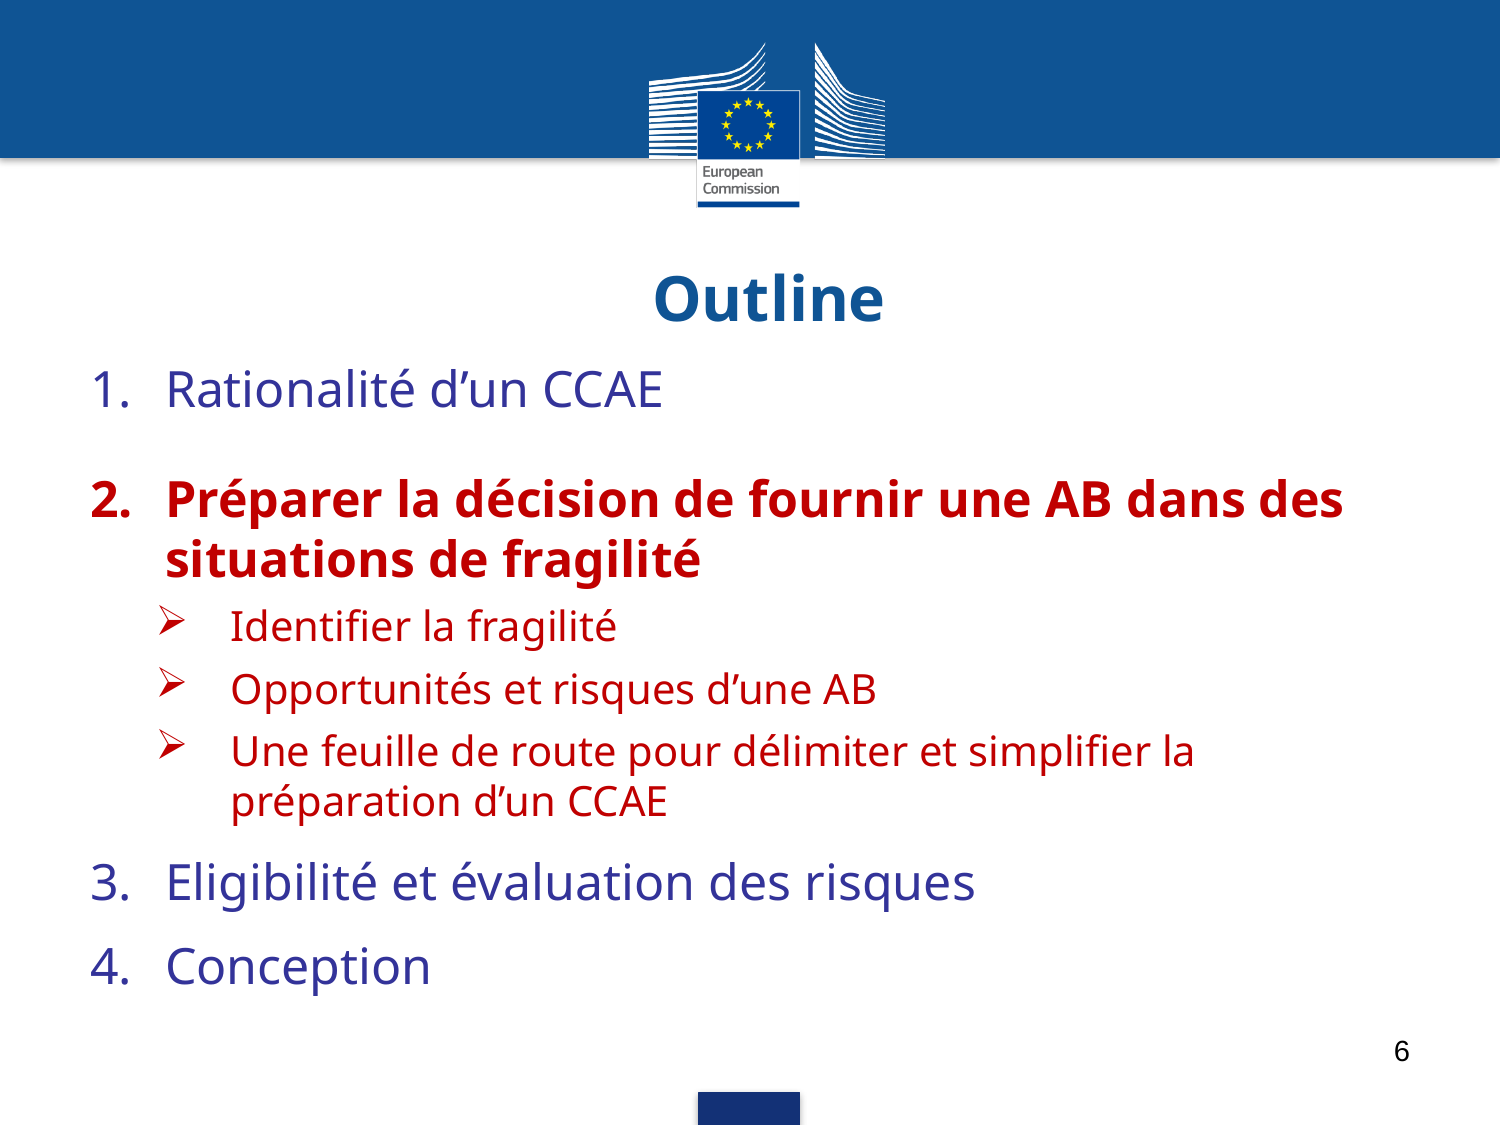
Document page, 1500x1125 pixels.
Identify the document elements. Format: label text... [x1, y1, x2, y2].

list Rationalité d’un CCAE Préparer la décision de fournir une AB dans des situations de fragilité Identifier la fragilité Opportunités et risques d’une AB Une feuille de route pour délimiter et simplifier la préparation d’un CCAE Eligibilité et évaluation des risques Conception [74, 349, 1426, 988]
title Outline [64, 219, 1416, 374]
slide_number 6 [1074, 1024, 1426, 1103]
picture [649, 42, 885, 208]
